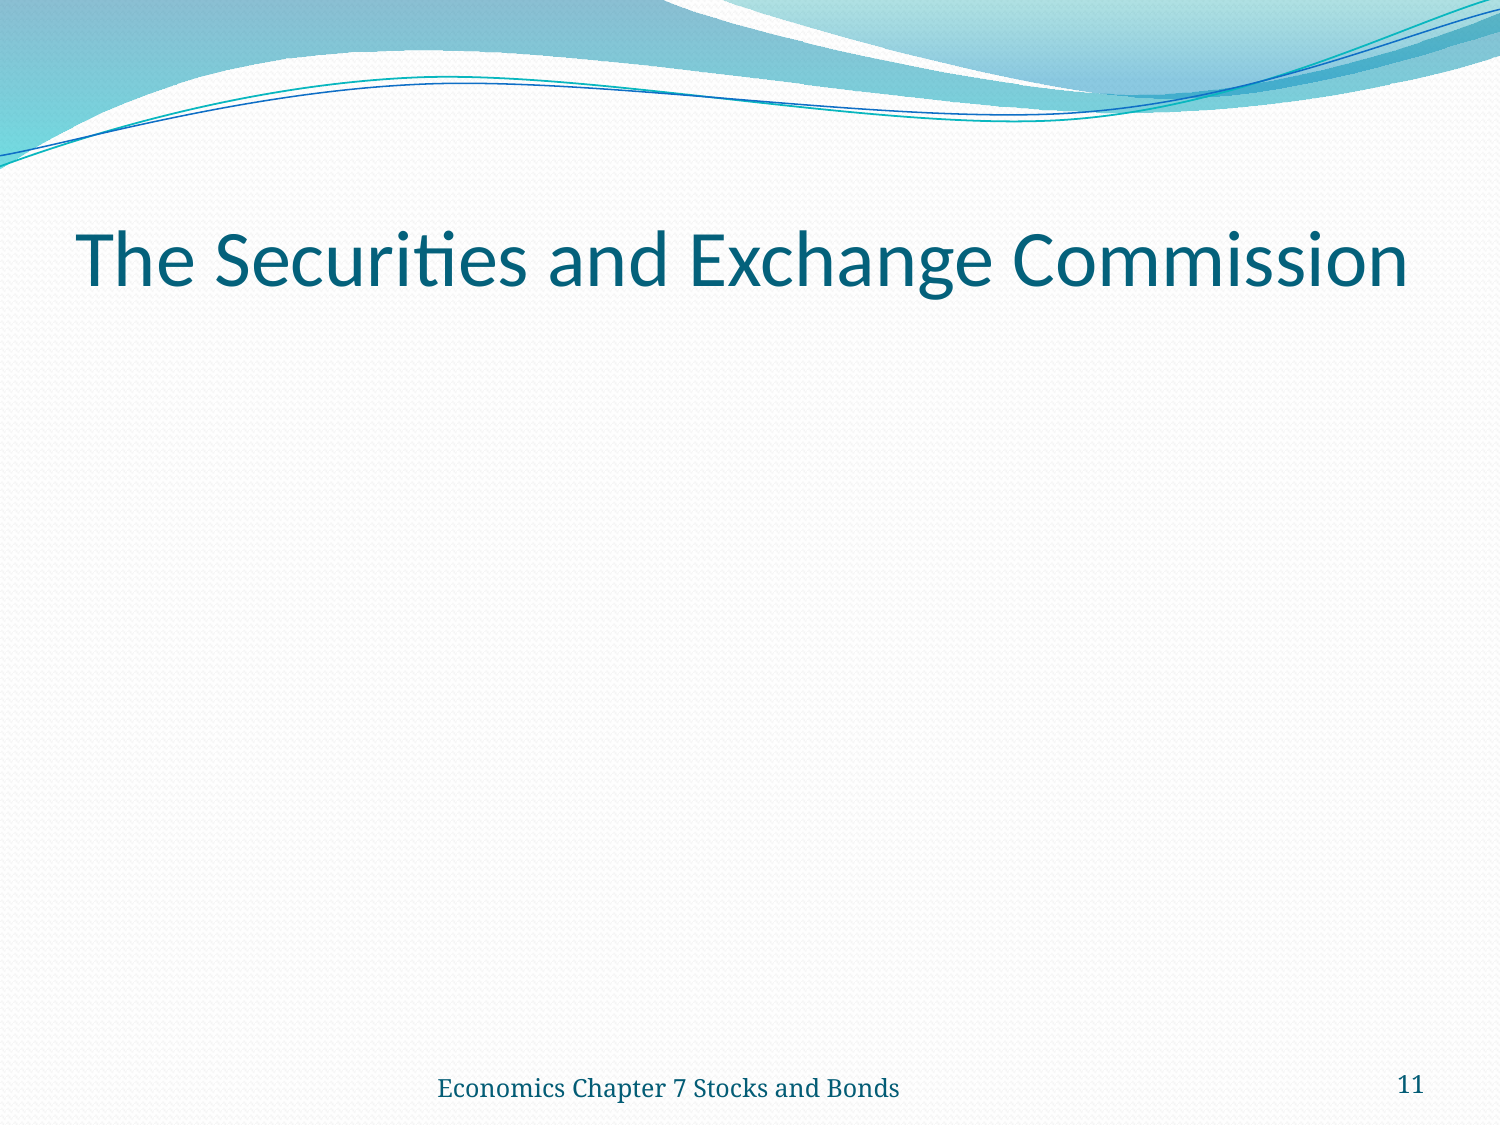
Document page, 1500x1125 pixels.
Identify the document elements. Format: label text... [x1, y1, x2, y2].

footer Economics Chapter 7 Stocks and Bonds [437, 1042, 988, 1103]
title The Securities and Exchange Commission [75, 115, 1425, 303]
slide_number 11 [1299, 1042, 1425, 1103]
